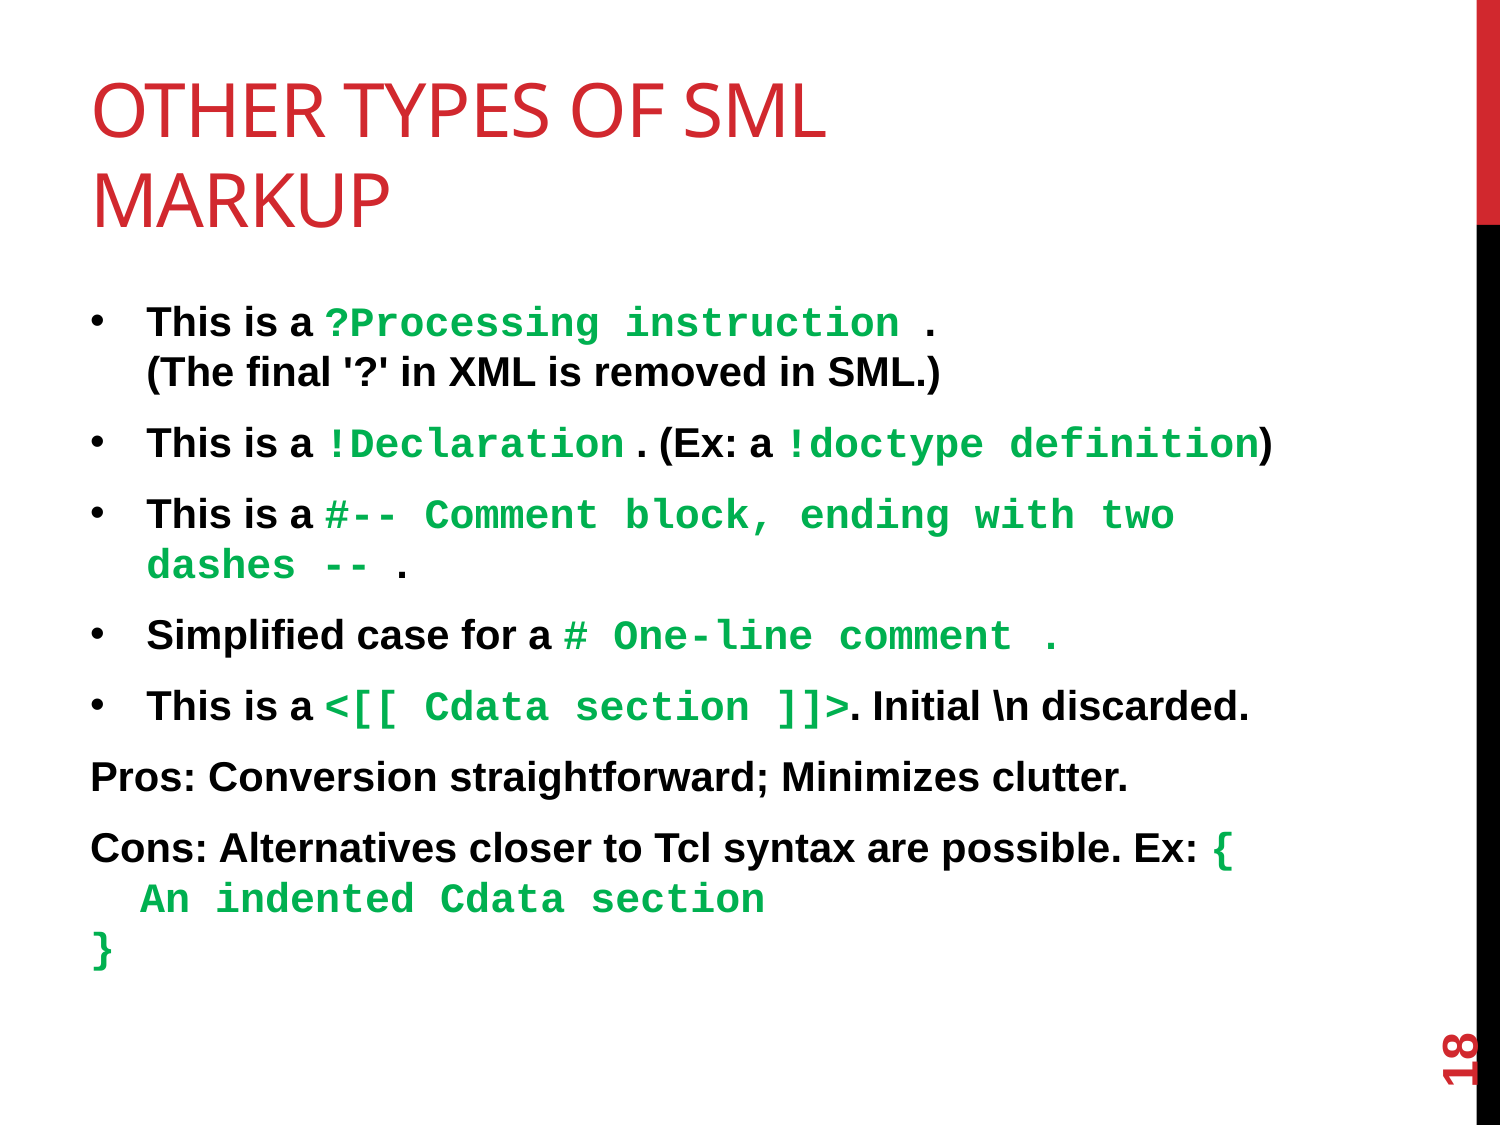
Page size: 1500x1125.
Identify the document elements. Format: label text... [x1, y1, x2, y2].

title Other types oF SML markup [75, 25, 1025, 250]
list This is a ?Processing instruction . (The final '?' in XML is removed in SML.) This is a !Declaration . (Ex: a !doctype definition) This is a #-- Comment block, ending with two dashes -- . Simplified case for a # One-line comment . This is a <[[ Cdata section ]]>. Initial \n discarded. Pros: Conversion straightforward; Minimizes clutter. Cons: Alternatives closer to Tcl syntax are possible. Ex: { An indented Cdata section } [75, 287, 1325, 1005]
slide_number 18 [1427, 887, 1488, 1104]
